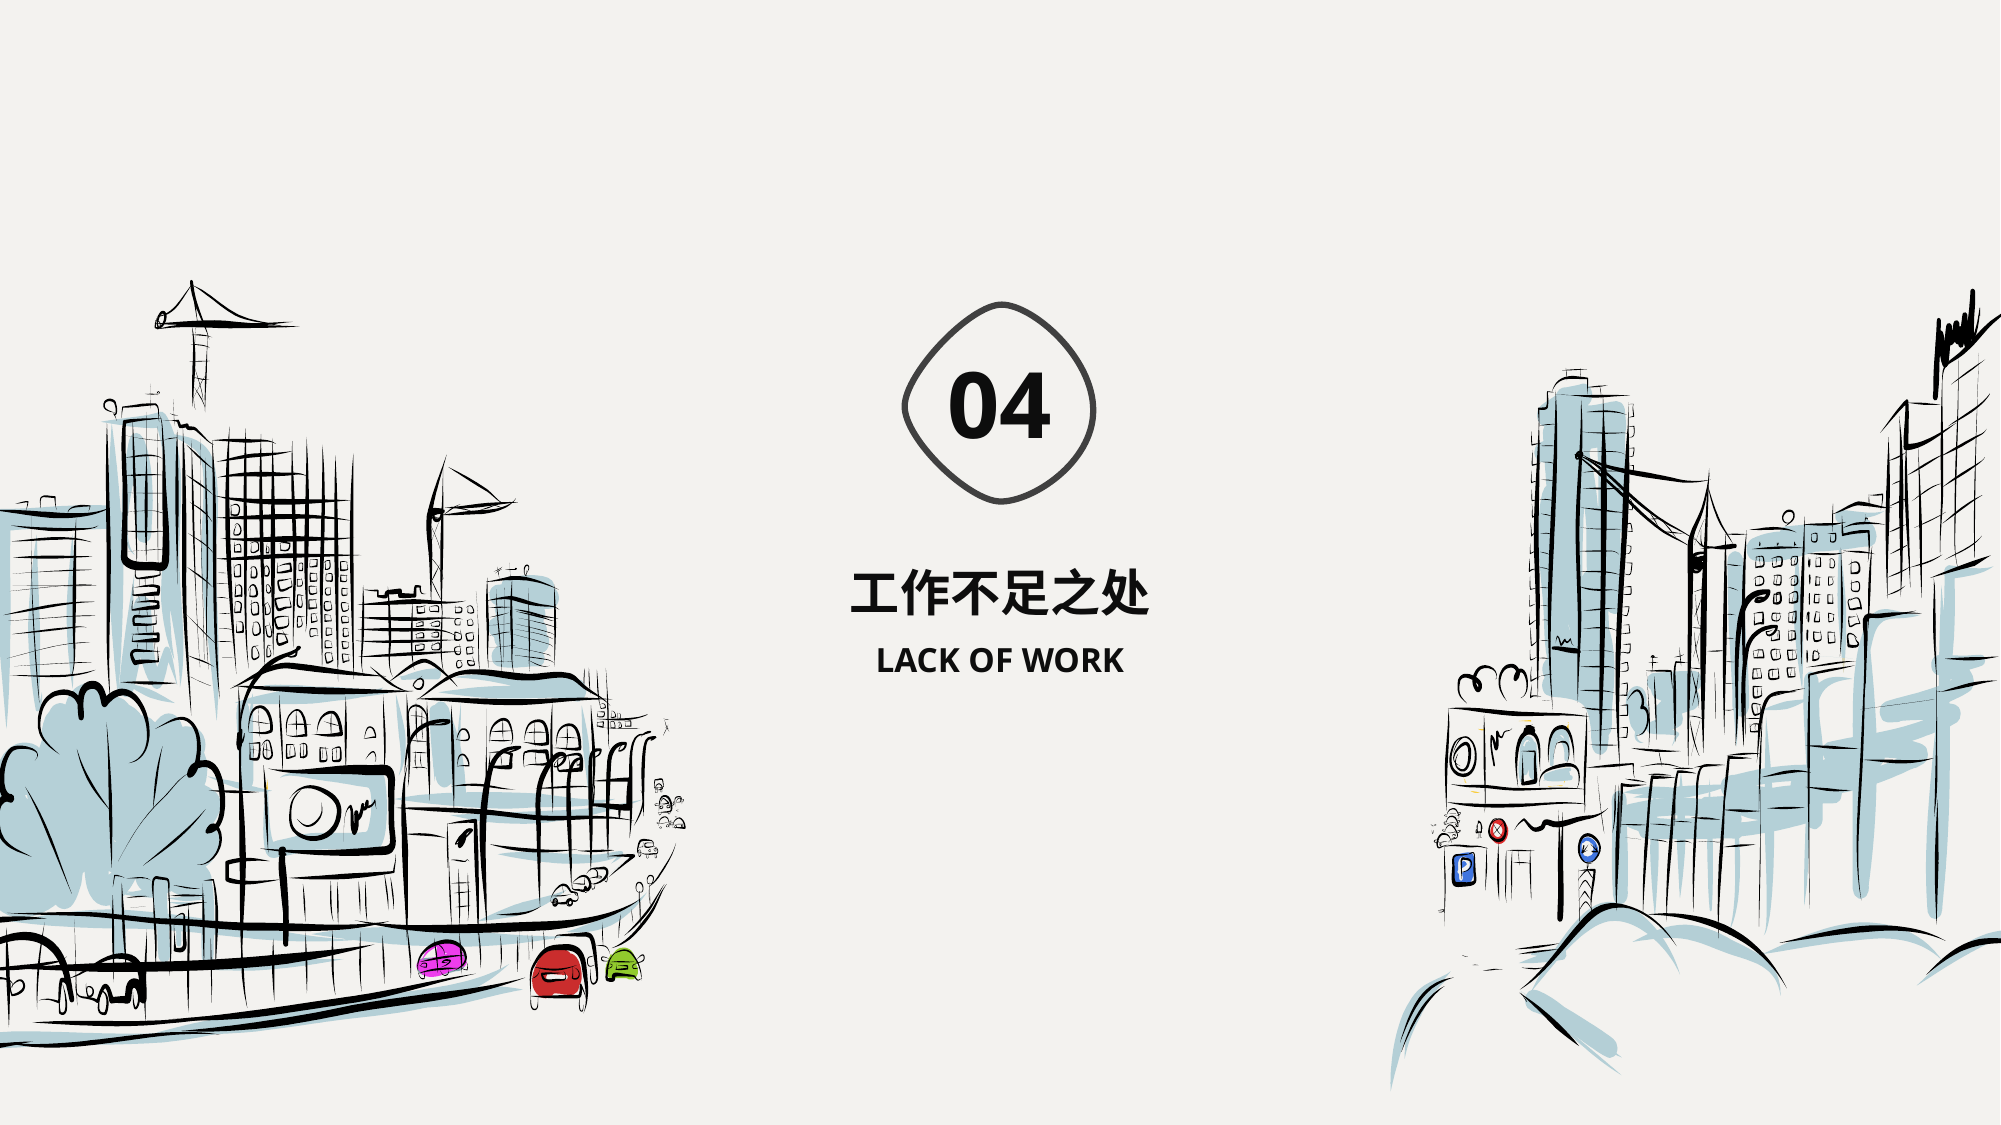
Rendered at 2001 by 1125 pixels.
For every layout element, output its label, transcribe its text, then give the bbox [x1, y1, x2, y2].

text_box [943, 303, 1062, 339]
text_box [938, 465, 1072, 503]
text_box LACK OF WORK [720, 632, 1357, 687]
picture [0, 259, 720, 1059]
text_box 工作不足之处 [720, 508, 1357, 629]
picture [1357, 259, 2000, 1092]
text_box 04 [905, 339, 1095, 465]
